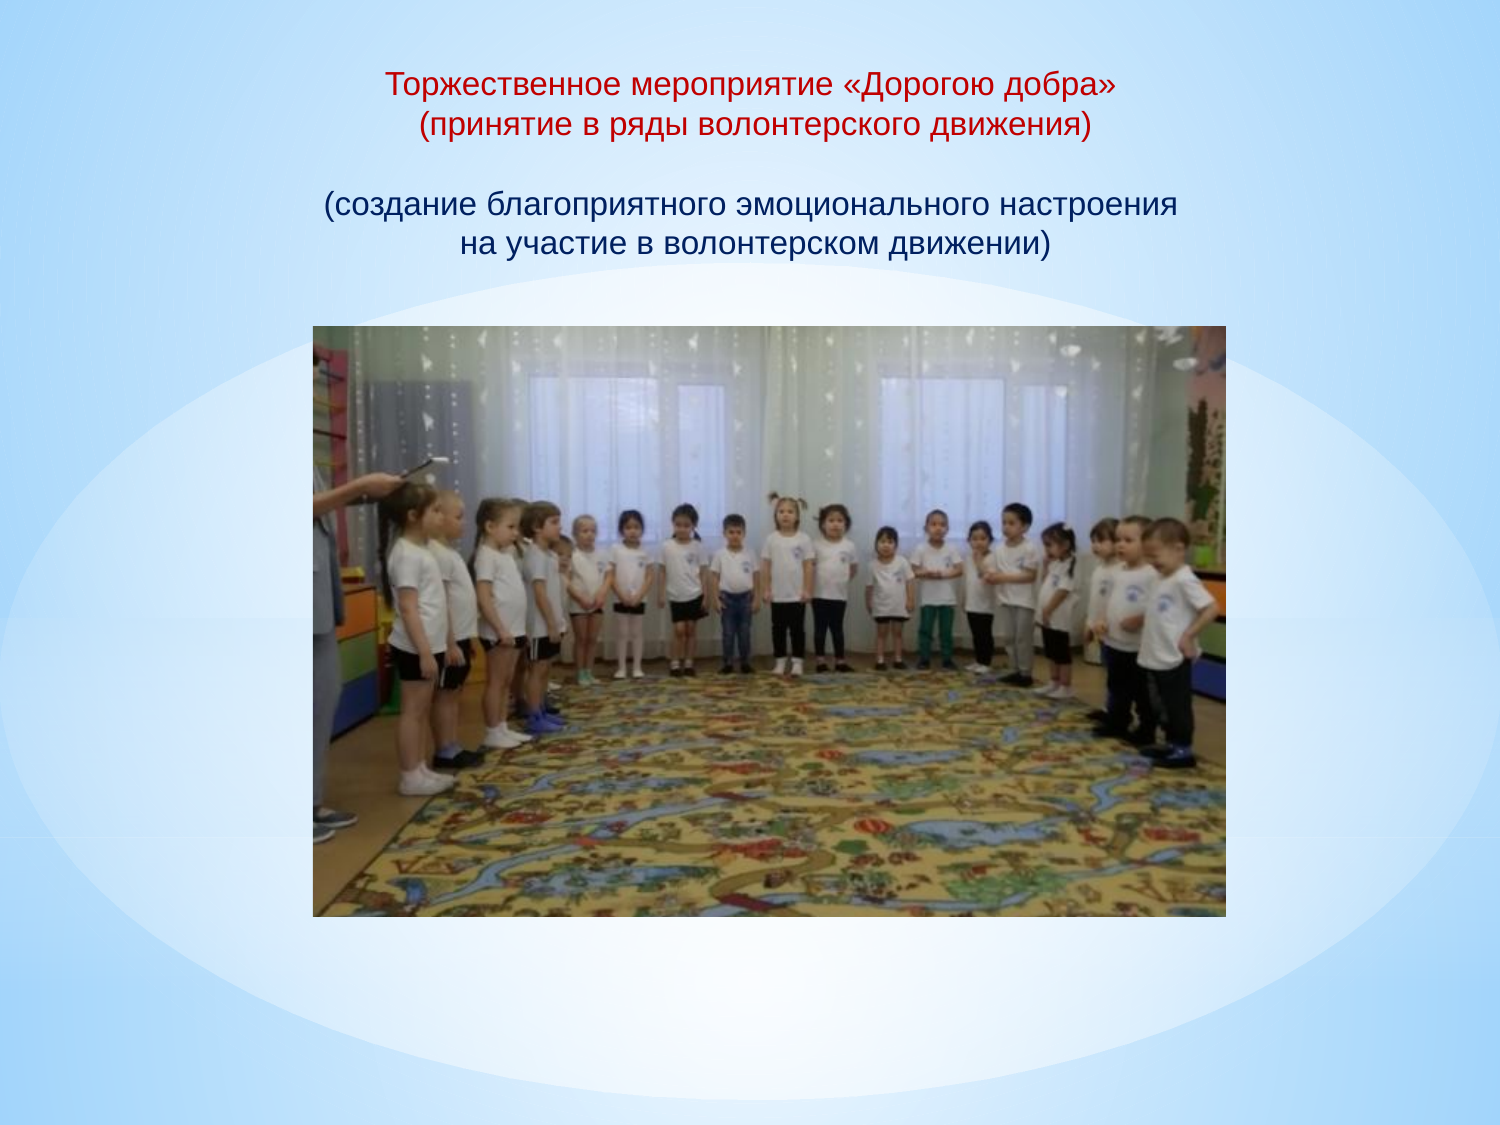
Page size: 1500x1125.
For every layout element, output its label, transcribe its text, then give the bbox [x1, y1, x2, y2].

text_box Торжественное мероприятие «Дорогою добра» (принятие в ряды волонтерского движения) (создание благоприятного эмоционального настроения на участие в волонтерском движении) [29, 54, 1483, 269]
picture [312, 326, 1227, 918]
